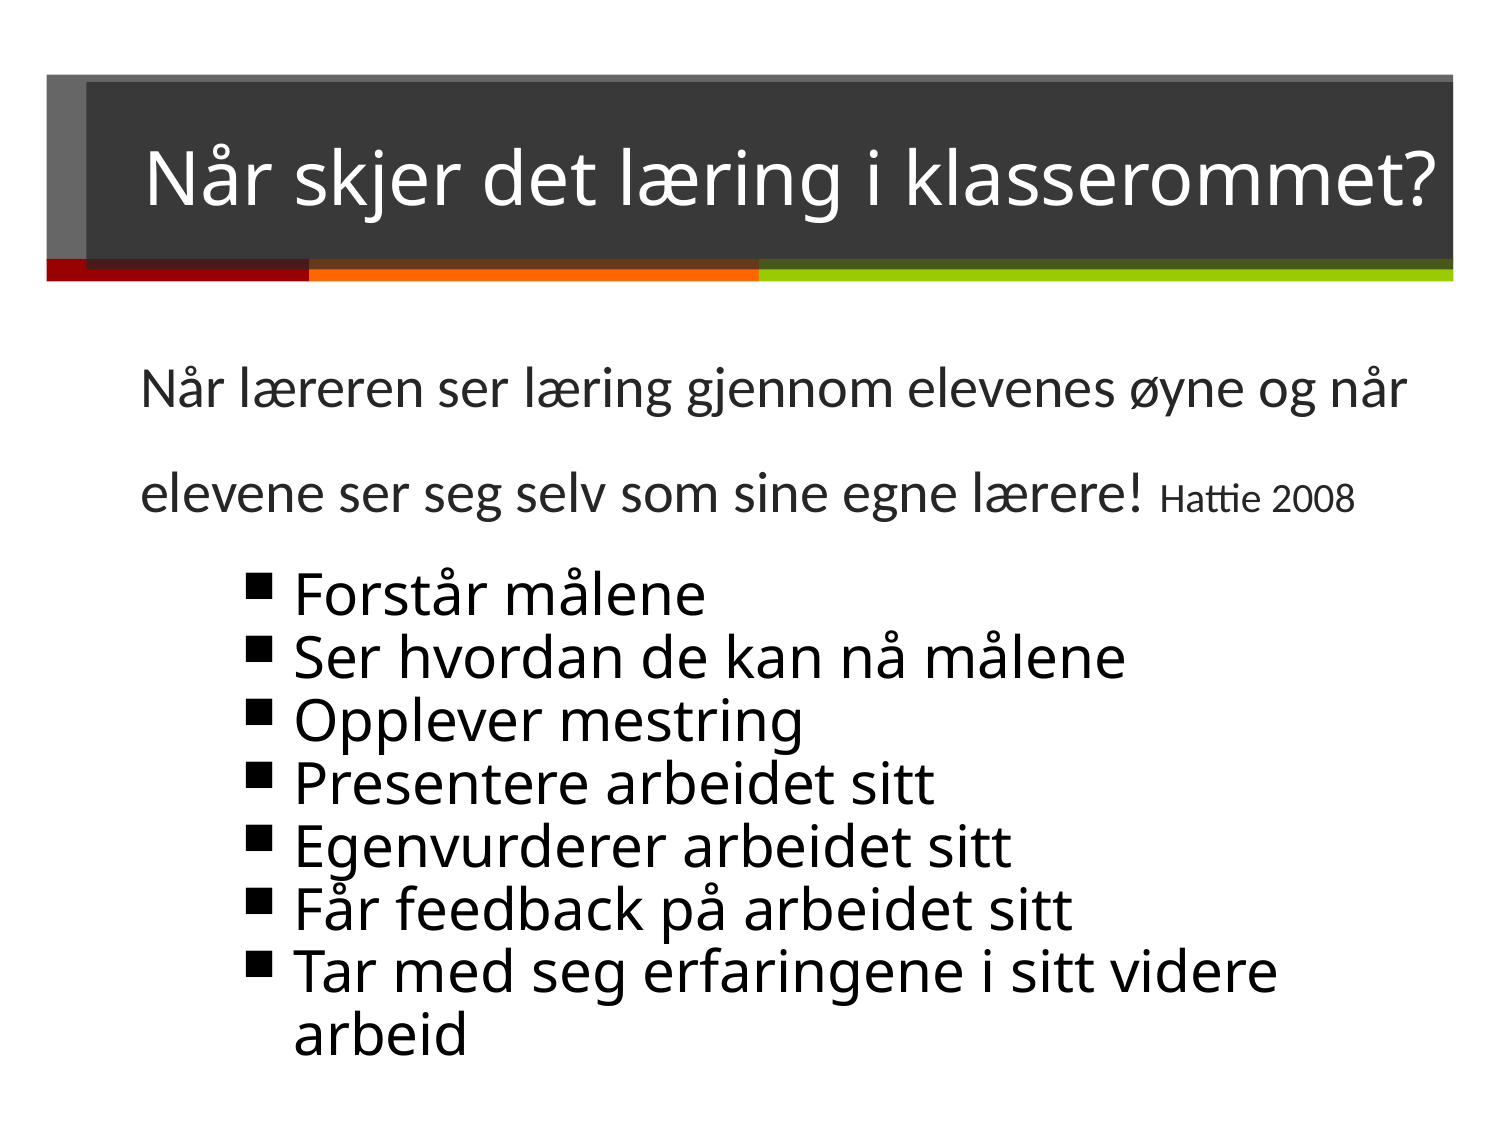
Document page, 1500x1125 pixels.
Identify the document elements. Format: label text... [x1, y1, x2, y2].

title Når skjer det læring i klasserommet? [86, 82, 1454, 270]
list Når læreren ser læring gjennom elevenes øyne og når elevene ser seg selv som sine egne lærere! Hattie 2008 [125, 350, 1454, 1005]
text_box Forstår målene Ser hvordan de kan nå målene Opplever mestring Presentere arbeidet sitt Egenvurderer arbeidet sitt Får feedback på arbeidet sitt Tar med seg erfaringene i sitt videre arbeid [212, 549, 1363, 988]
